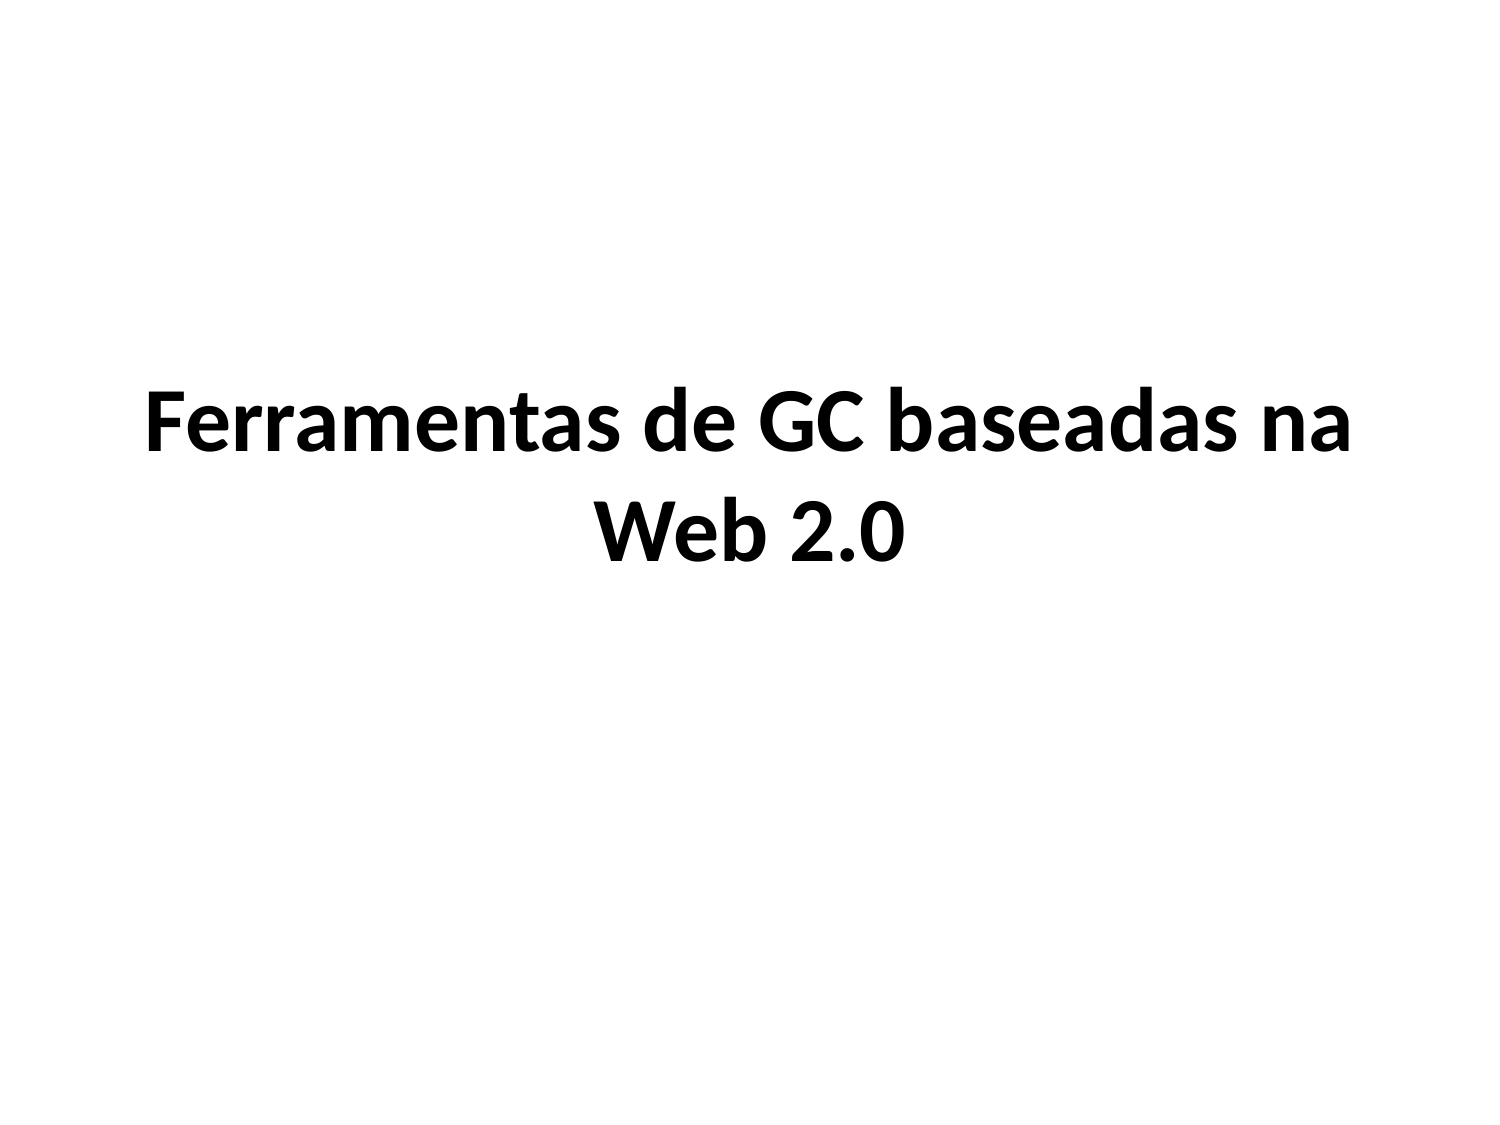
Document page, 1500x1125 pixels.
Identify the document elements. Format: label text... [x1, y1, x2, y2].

title Ferramentas de GC baseadas na Web 2.0 [112, 349, 1388, 591]
